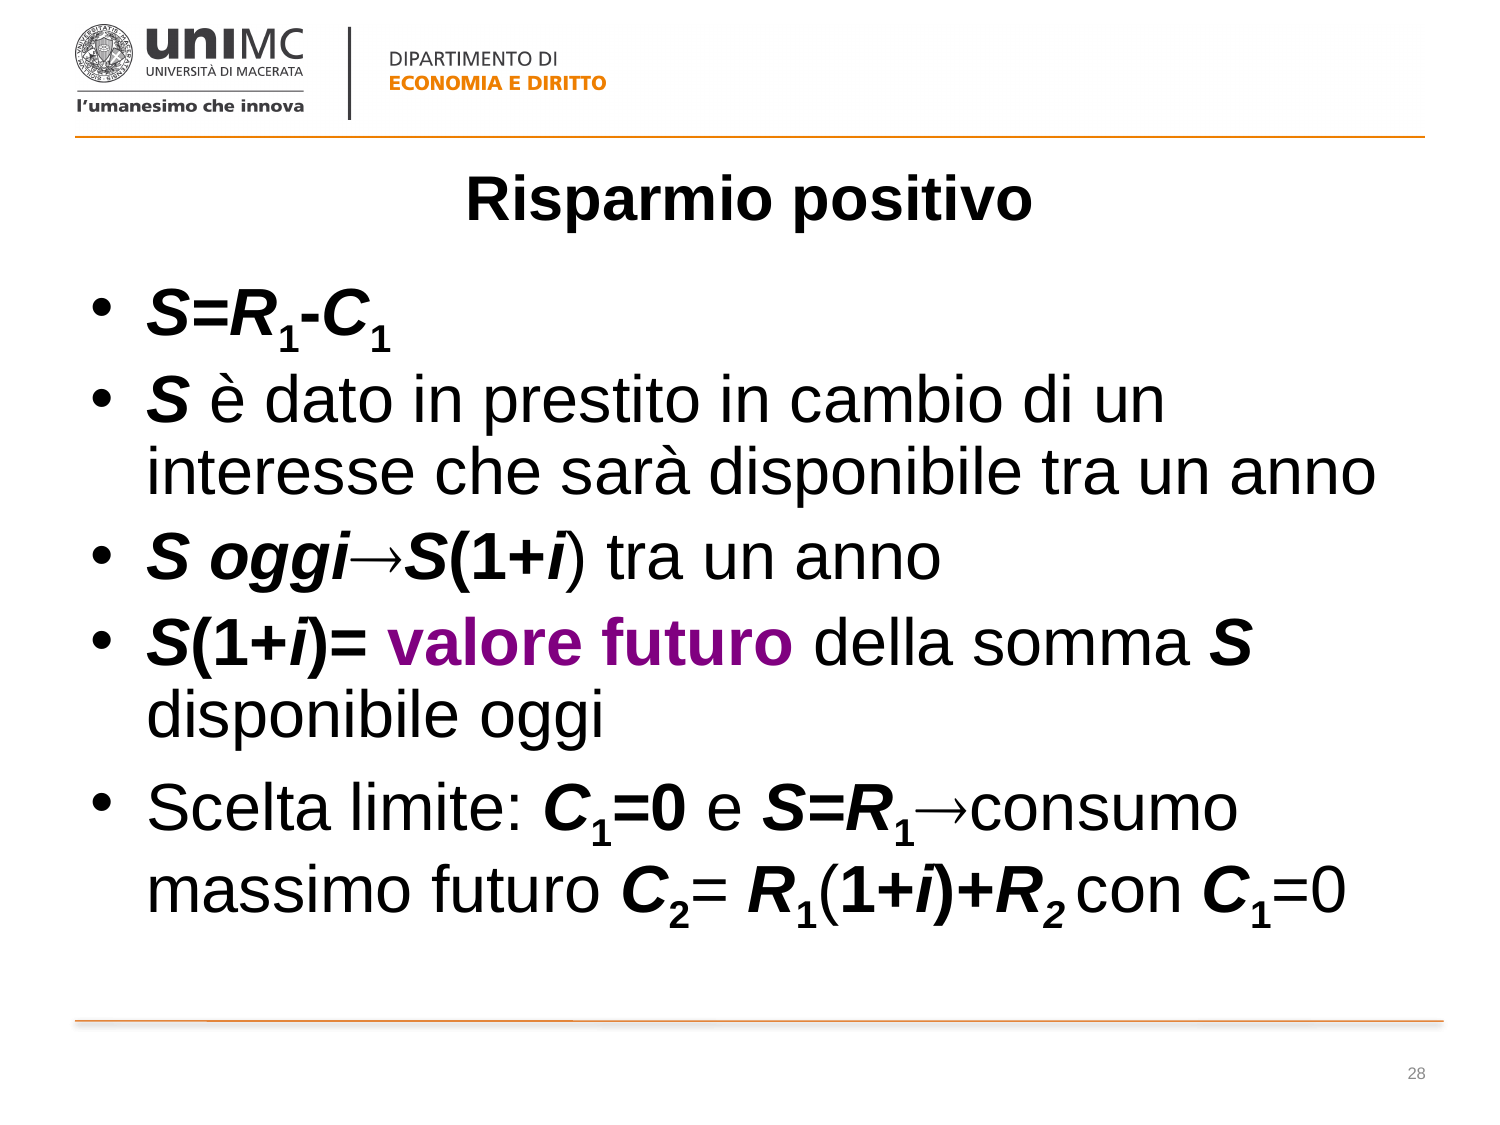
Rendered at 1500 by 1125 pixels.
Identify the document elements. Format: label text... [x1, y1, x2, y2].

list S=R1-C1 S è dato in prestito in cambio di un interesse che sarà disponibile tra un anno S oggiS(1+i) tra un anno S(1+i)= valore futuro della somma S disponibile oggi Scelta limite: C1=0 e S=R1consumo massimo futuro C2= R1(1+i)+R2 con C1=0 [75, 262, 1425, 1005]
title Risparmio positivo [75, 149, 1425, 241]
slide_number 28 [1091, 1042, 1442, 1103]
picture [75, 24, 1425, 138]
